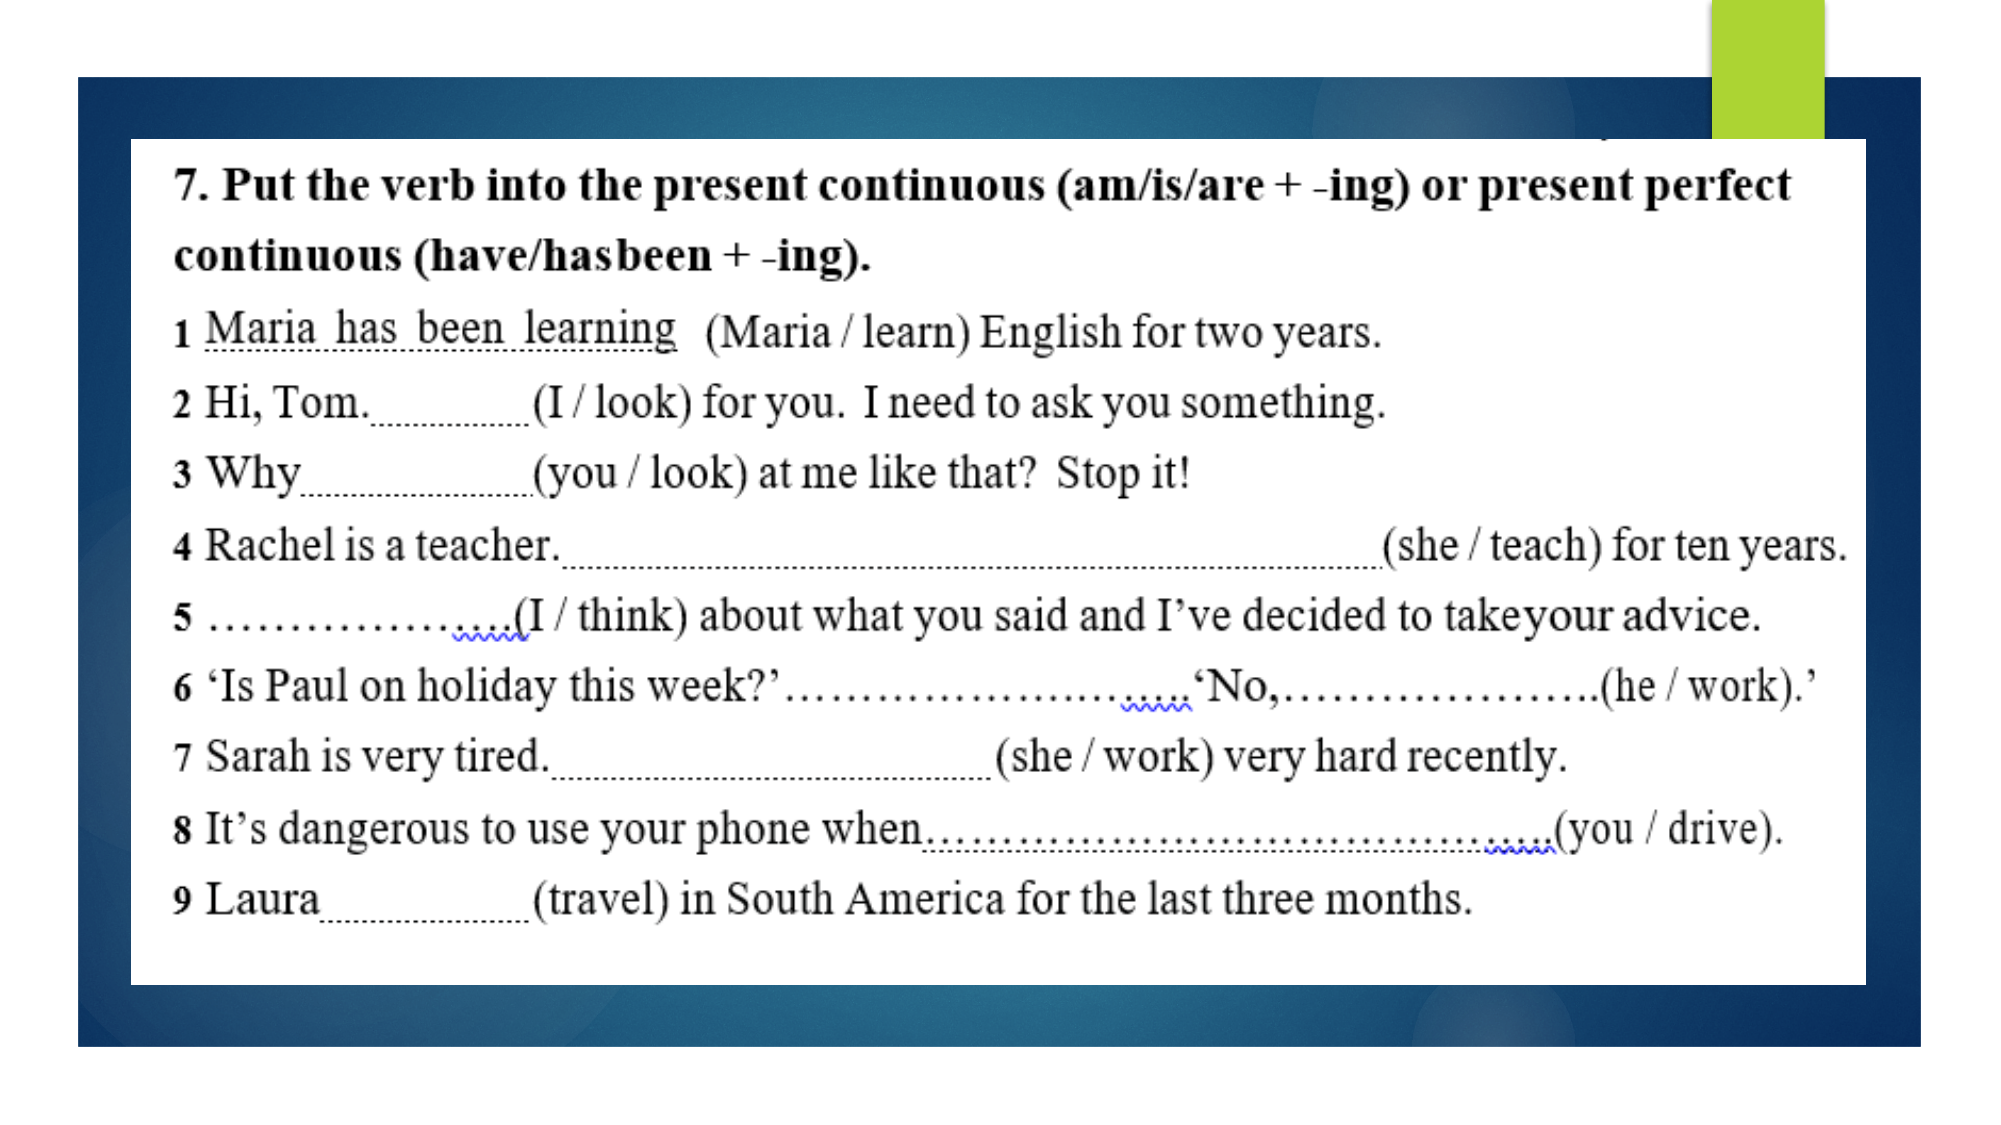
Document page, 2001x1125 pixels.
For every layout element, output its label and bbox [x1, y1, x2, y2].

picture [131, 139, 1867, 985]
